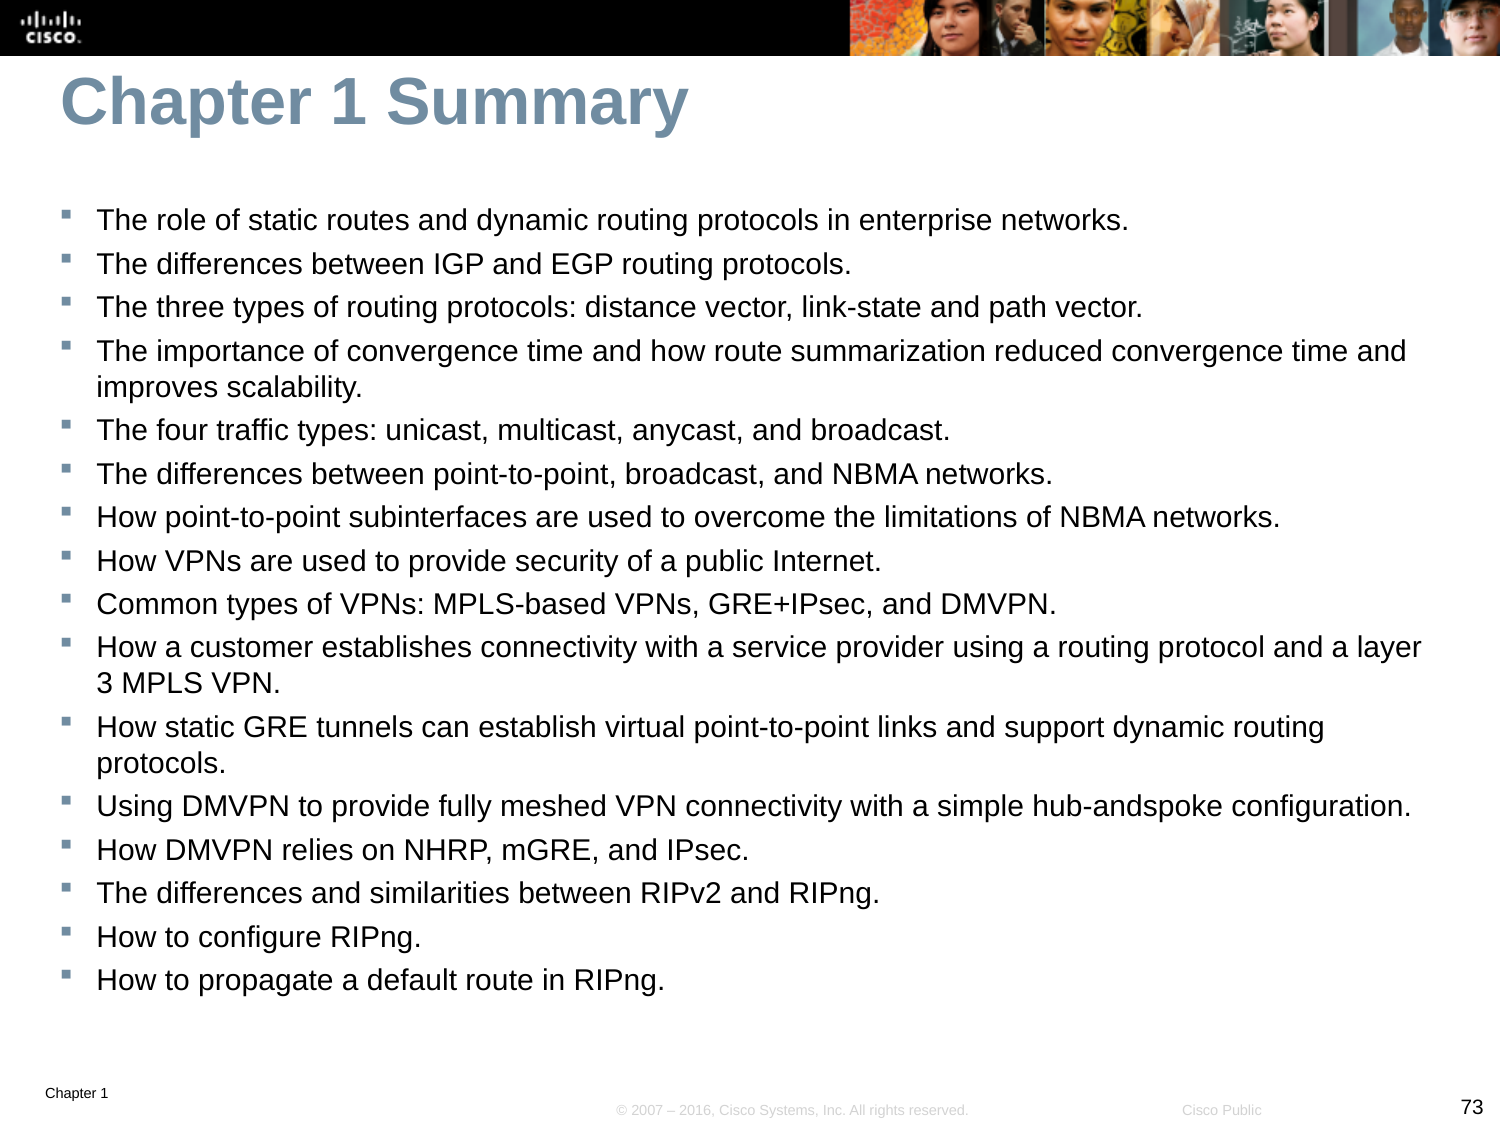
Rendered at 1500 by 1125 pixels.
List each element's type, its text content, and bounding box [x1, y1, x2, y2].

list The role of static routes and dynamic routing protocols in enterprise networks. The differences between IGP and EGP routing protocols. The three types of routing protocols: distance vector, link-state and path vector. The importance of convergence time and how route summarization reduced convergence time and improves scalability. The four traffic types: unicast, multicast, anycast, and broadcast. The differences between point-to-point, broadcast, and NBMA networks. How point-to-point subinterfaces are used to overcome the limitations of NBMA networks. How VPNs are used to provide security of a public Internet. Common types of VPNs: MPLS-based VPNs, GRE+IPsec, and DMVPN. How a customer establishes connectivity with a service provider using a routing protocol and a layer 3 MPLS VPN. How static GRE tunnels can establish virtual point-to-point links and support dynamic routing protocols. Using DMVPN to provide fully meshed VPN connectivity with a simple hub-andspoke configuration. How DMVPN relies on NHRP, mGRE, and IPsec. The differences and similarities between RIPv2 and RIPng. How to configure RIPng. How to propagate a default route in RIPng. [45, 193, 1444, 1037]
picture [0, 0, 1500, 56]
title Chapter 1 Summary [45, 59, 1444, 182]
